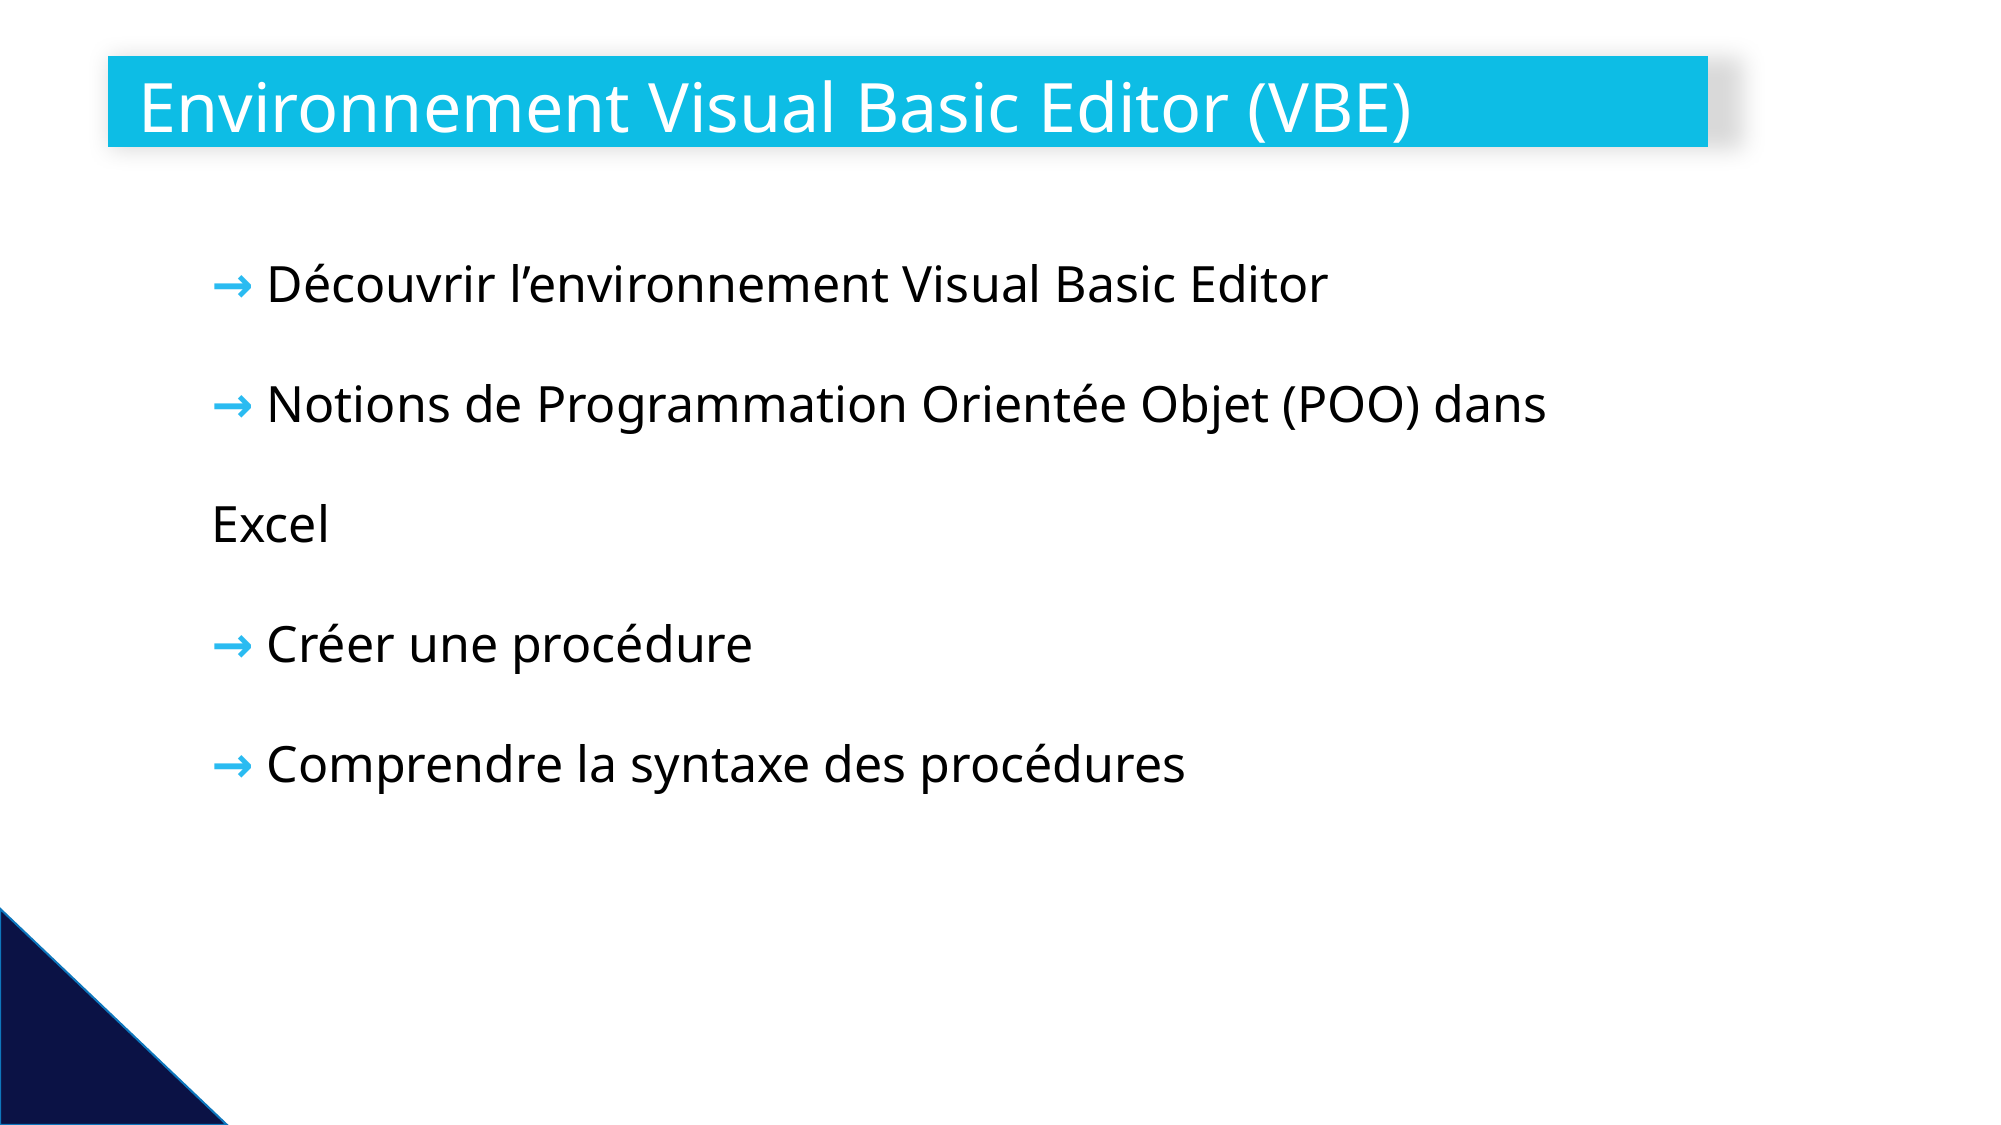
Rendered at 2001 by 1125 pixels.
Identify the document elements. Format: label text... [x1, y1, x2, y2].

title Environnement Visual Basic Editor (VBE) [108, 56, 1708, 147]
text_box [0, 907, 229, 1125]
text_box → Découvrir l’environnement Visual Basic Editor → Notions de Programmation Orientée Objet (POO) dans Excel → Créer une procédure → Comprendre la syntaxe des procédures [196, 185, 1596, 800]
